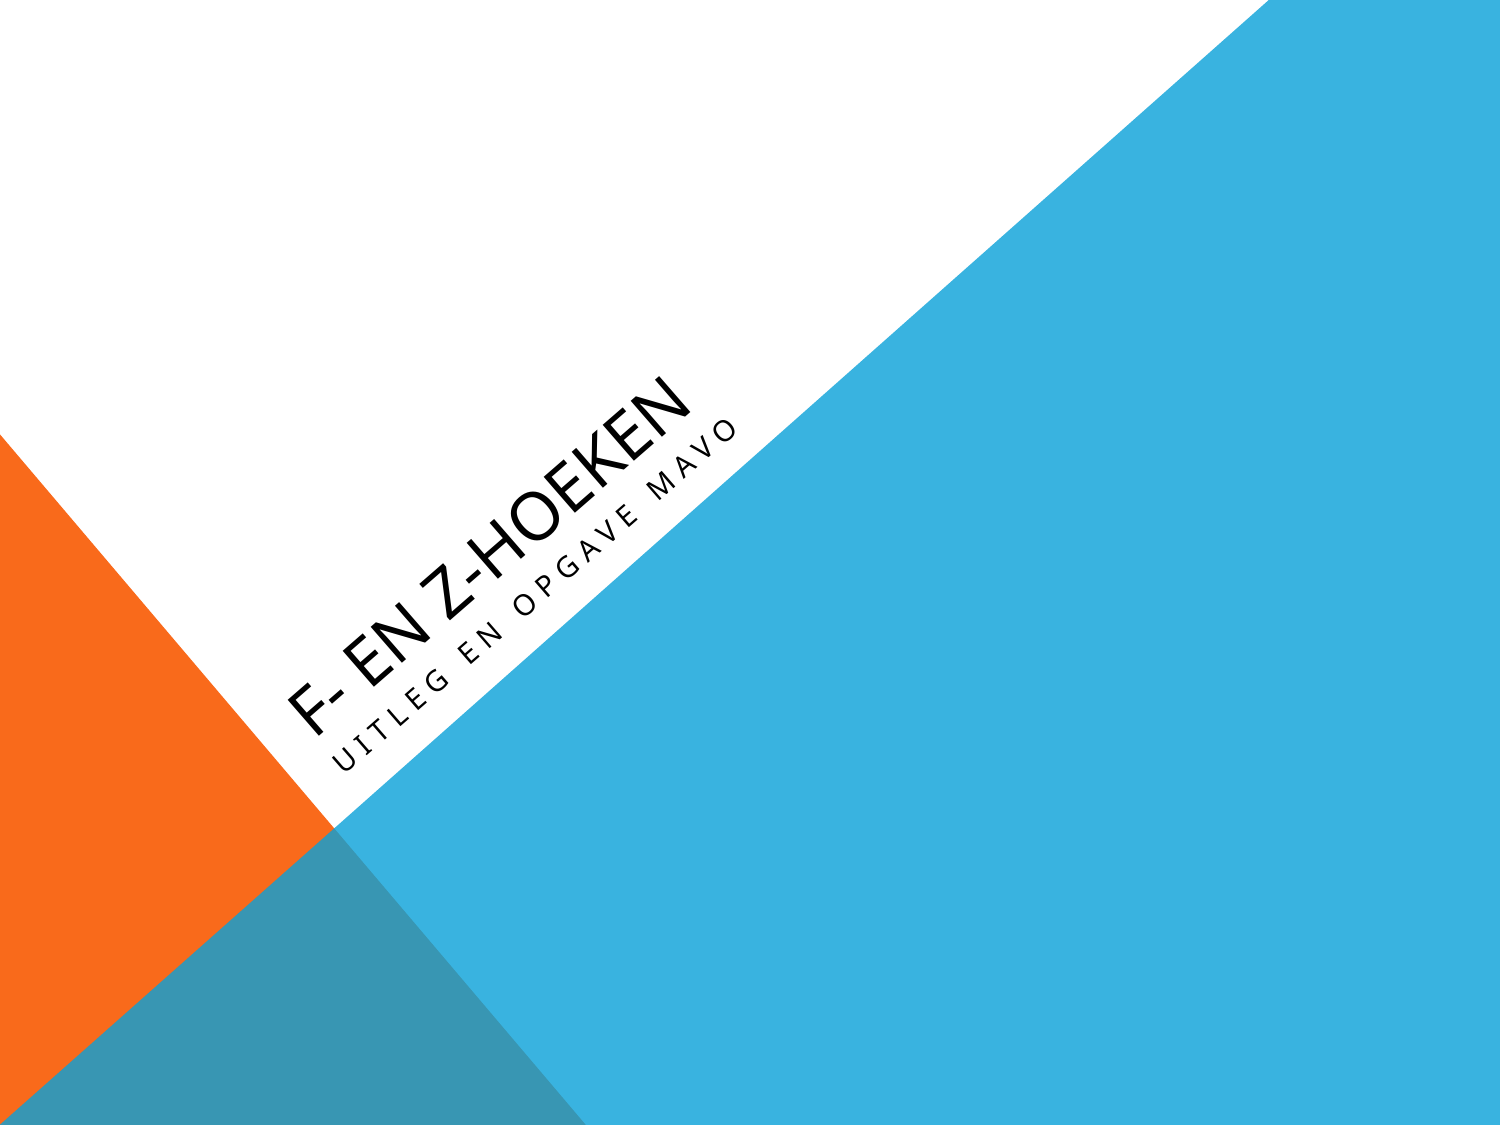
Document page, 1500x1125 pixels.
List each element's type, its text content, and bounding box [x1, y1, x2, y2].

title F- en Z-hoeken [182, 4, 1012, 761]
subtitle Uitleg en opgave Mavo [312, 61, 1154, 804]
